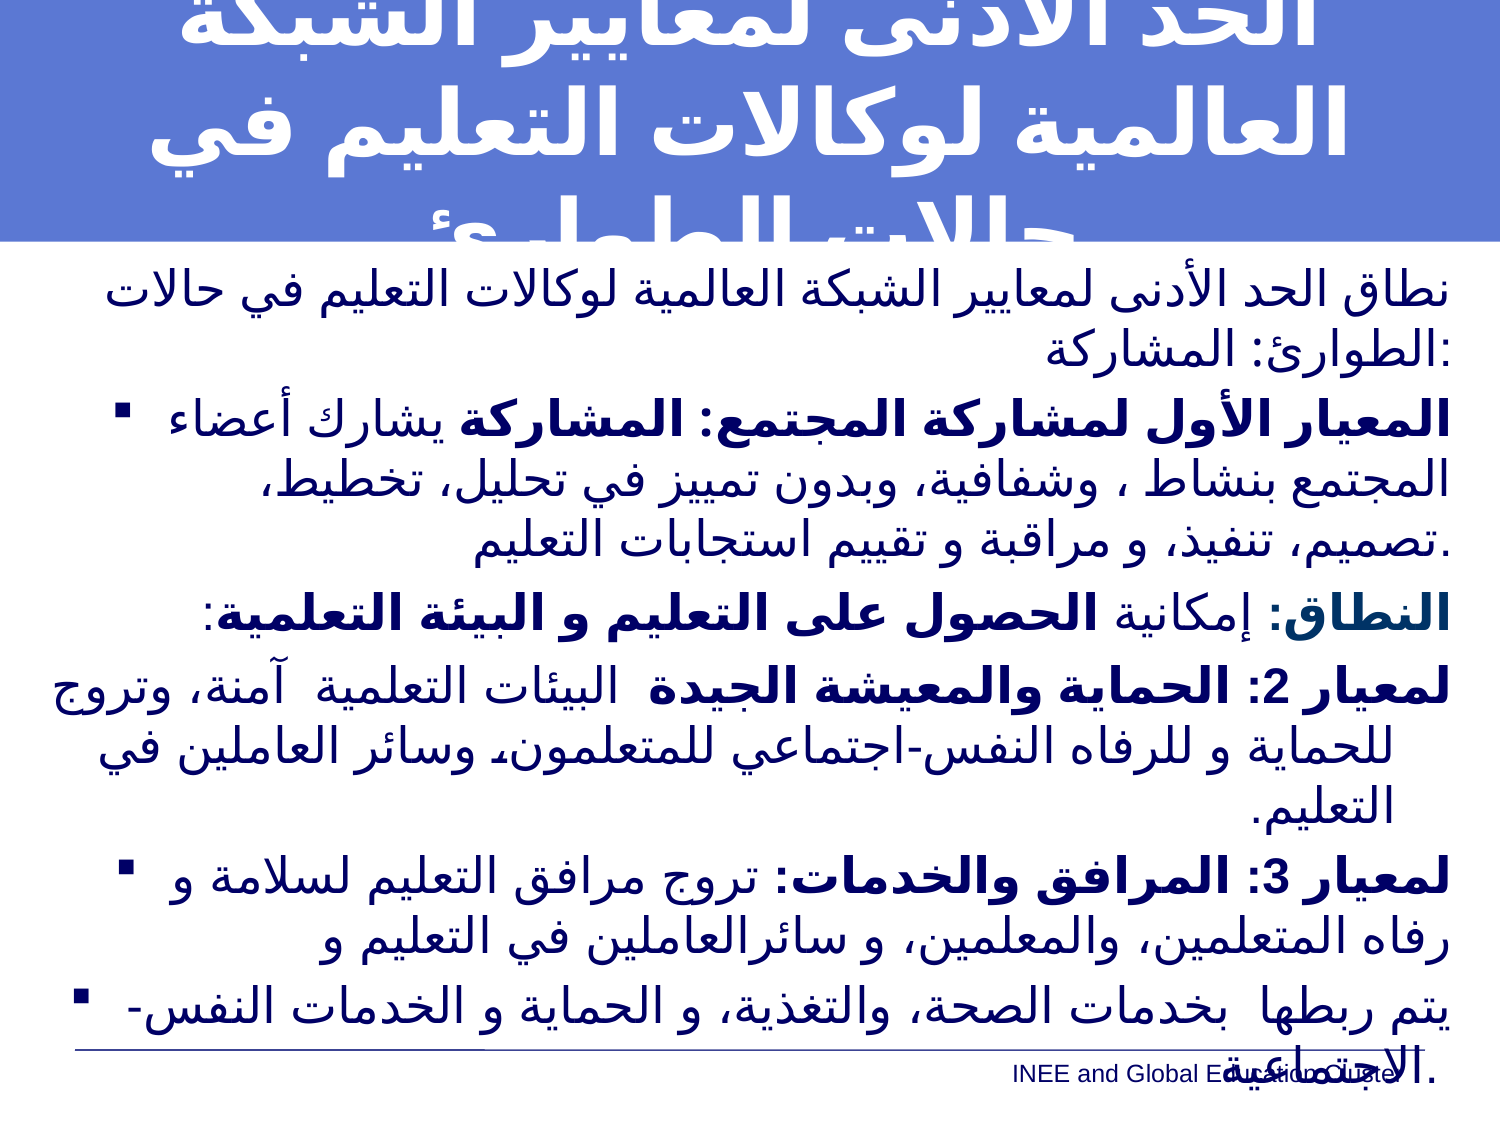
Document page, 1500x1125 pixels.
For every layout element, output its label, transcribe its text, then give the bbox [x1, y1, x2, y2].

list نطاق الحد الأدنى لمعايير الشبكة العالمية لوكالات التعليم في حالات الطوارئ: المشاركة: المعيار الأول لمشاركة المجتمع: المشاركة يشارك أعضاء المجتمع بنشاط ، وشفافية، وبدون تمييز في تحليل، تخطيط، تصميم، تنفيذ، و مراقبة و تقييم استجابات التعليم. النطاق: إمكانية الحصول على التعليم و البيئة التعلمية: لمعيار 2: الحماية والمعيشة الجيدة البيئات التعلمية آمنة، وتروج للحماية و للرفاه النفس-اجتماعي للمتعلمون، وسائر العاملين في التعليم. لمعيار 3: المرافق والخدمات: تروج مرافق التعليم لسلامة و رفاه المتعلمين، والمعلمين، و سائرالعاملين في التعليم و يتم ربطها بخدمات الصحة، والتغذية، و الحماية و الخدمات النفس- الاجتماعية. [27, 248, 1468, 1006]
title الحد الأدنى لمعايير الشبكة العالمية لوكالات التعليم في حالات الطوارئ [74, 24, 1426, 213]
footer INEE and Global Education Cluster [75, 1049, 1427, 1103]
